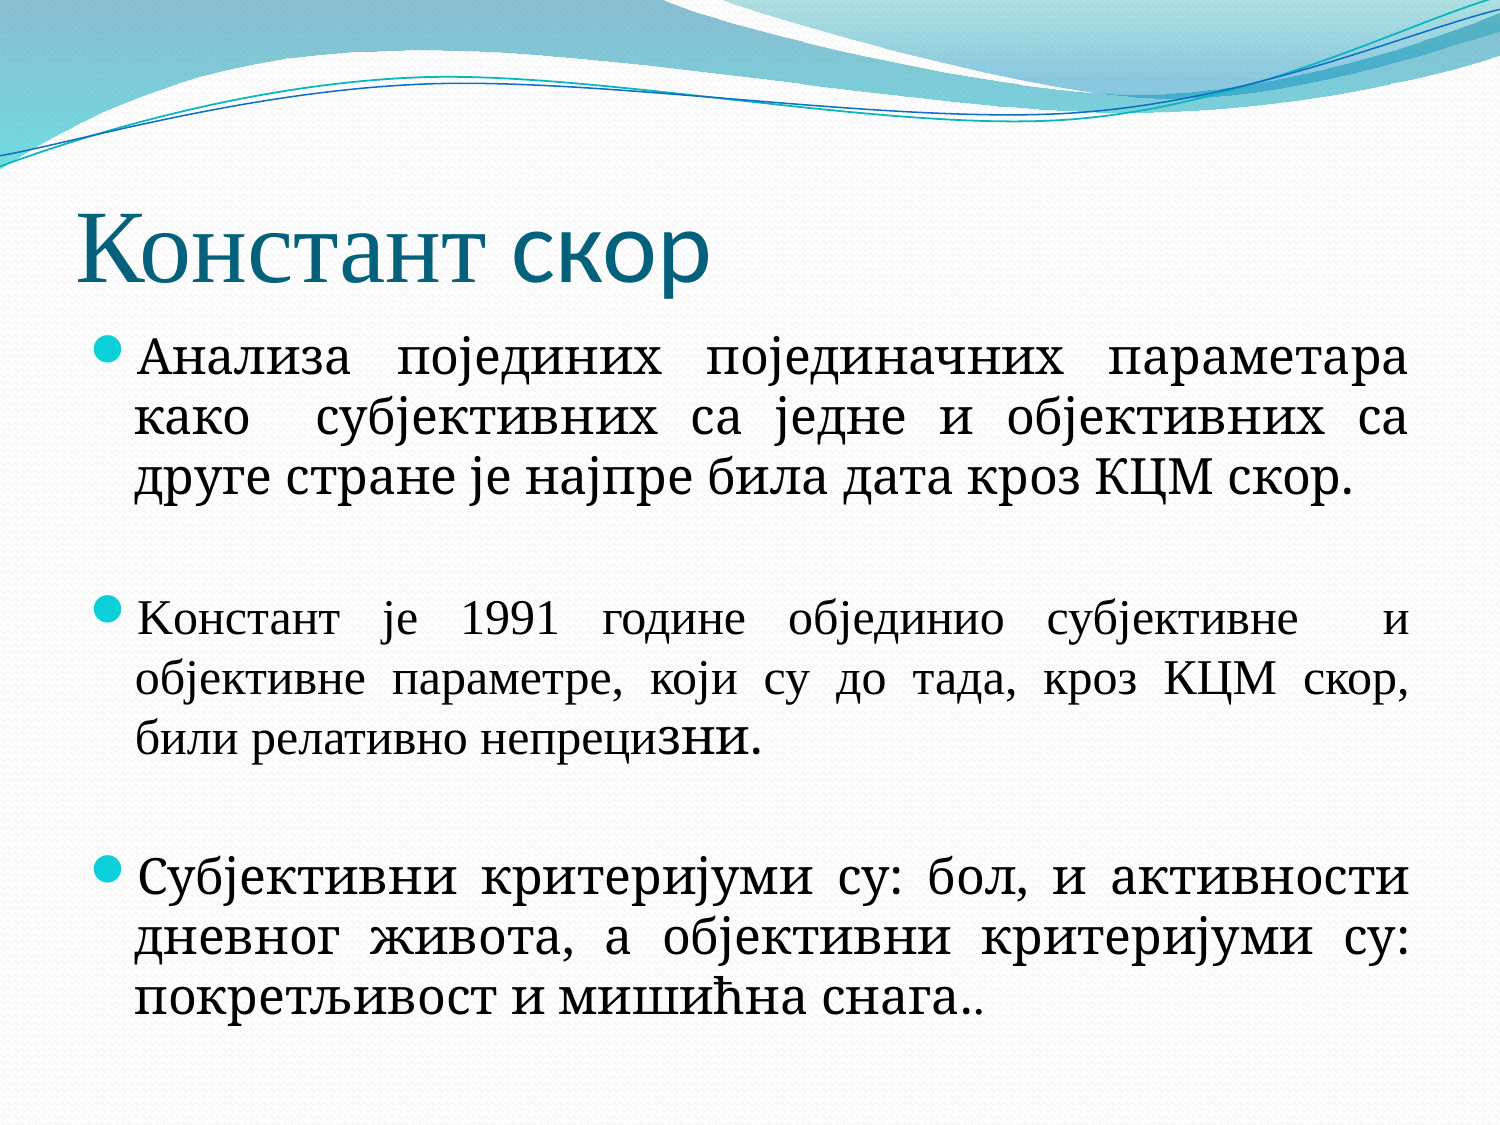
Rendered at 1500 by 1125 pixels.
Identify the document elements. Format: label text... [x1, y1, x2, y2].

title Констант скор [75, 115, 1425, 303]
list Анализа појединих појединачних параметара како субјективних са једне и објективних са друге стране је најпре била дата кроз КЦМ скор. Kонстант је 1991 године објединио субјективне и објективне параметре, који су до тада, кроз КЦМ скор, били релативно непрецизни. Субјективни критеријуми су: бол, и активности дневног живота, а објективни критеријуми су: покретљивост и мишићна снага.. [75, 317, 1425, 1038]
